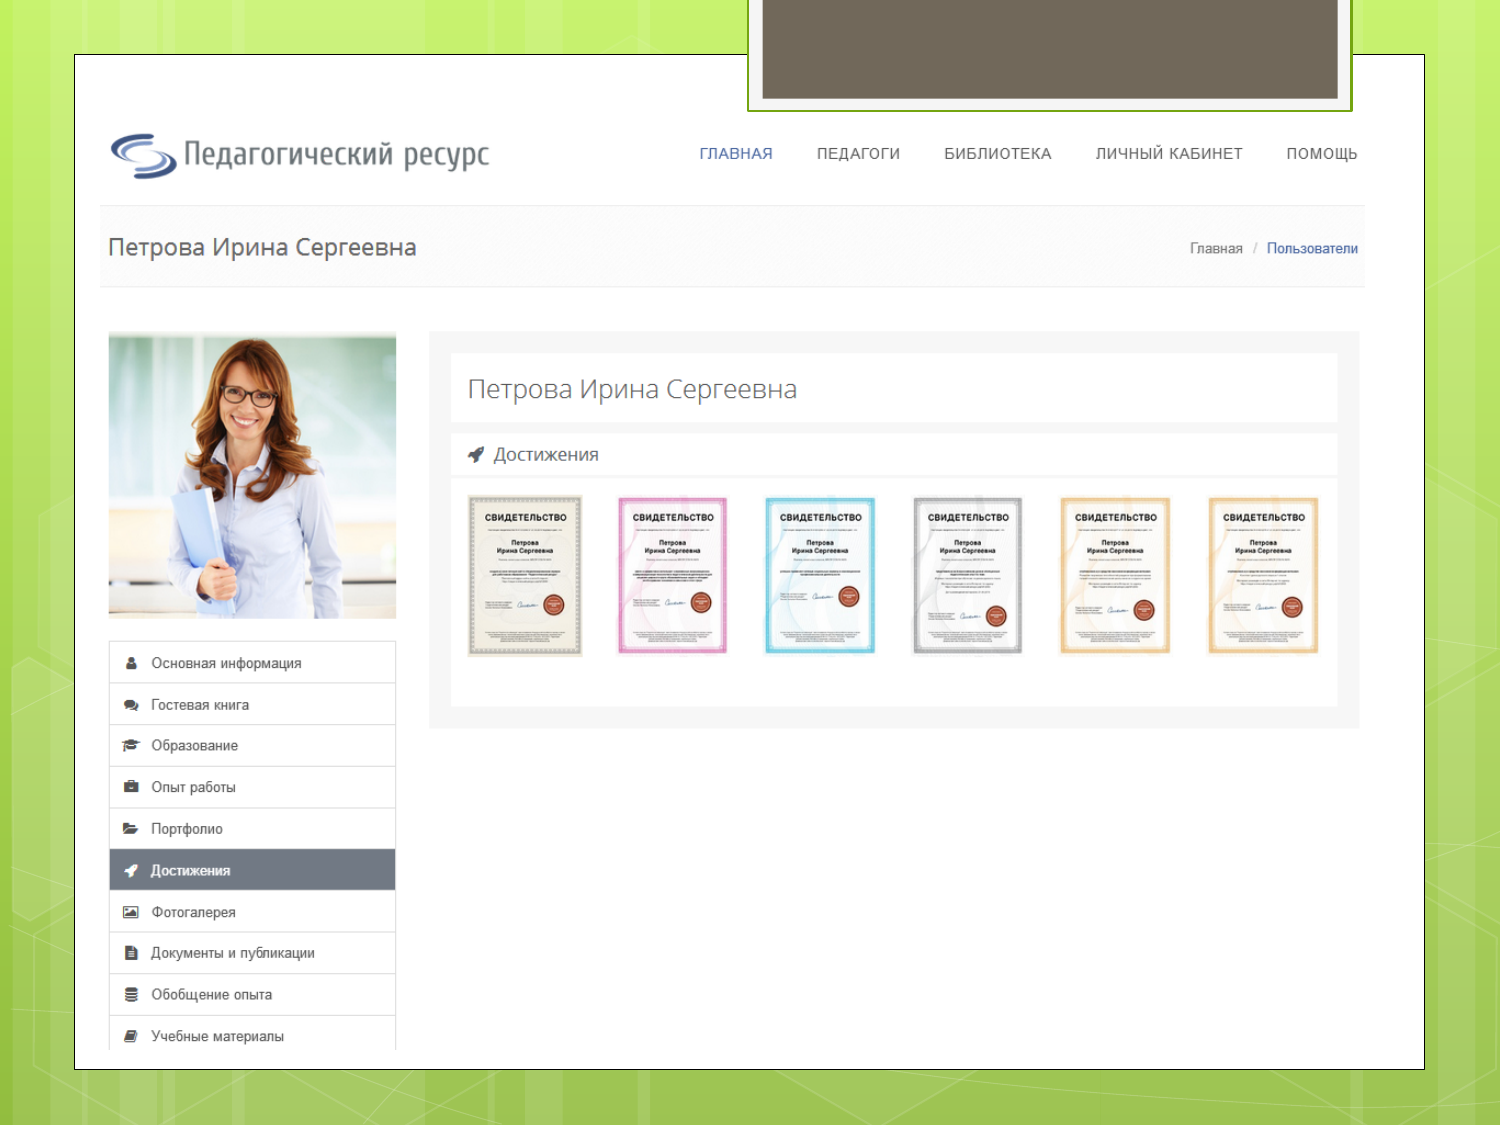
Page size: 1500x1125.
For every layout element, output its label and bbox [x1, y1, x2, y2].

picture [100, 125, 1365, 1050]
